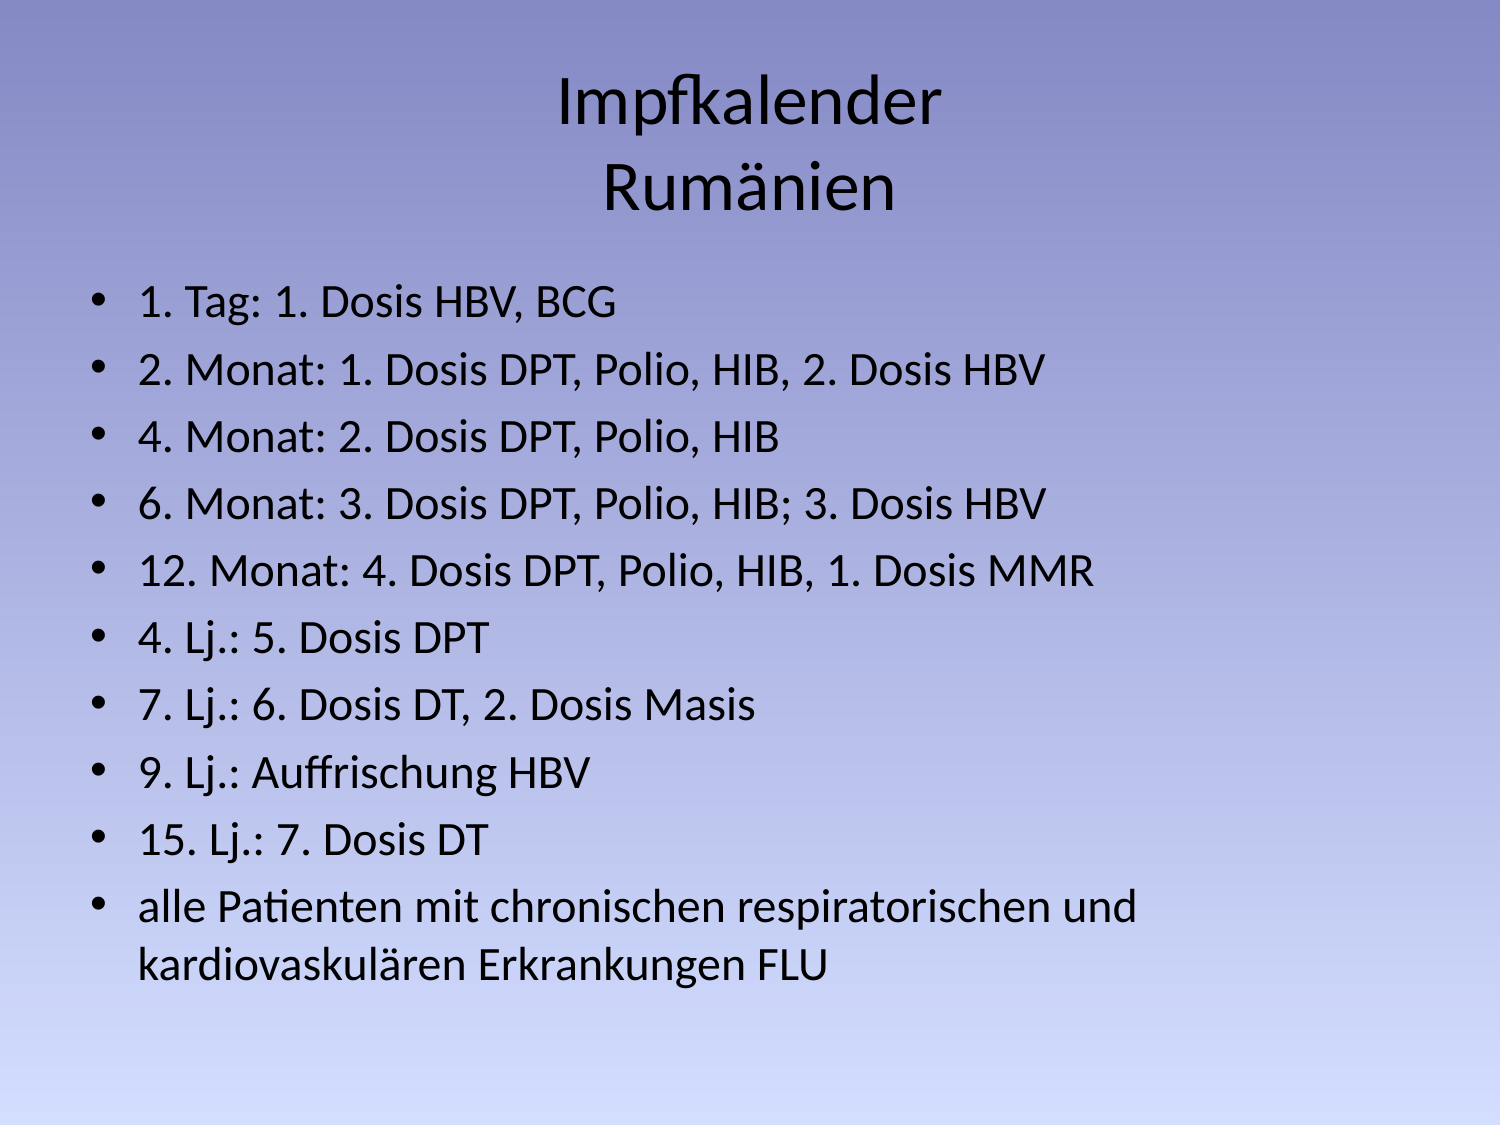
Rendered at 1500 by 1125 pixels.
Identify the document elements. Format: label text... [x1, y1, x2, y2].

list 1. Tag: 1. Dosis HBV, BCG 2. Monat: 1. Dosis DPT, Polio, HIB, 2. Dosis HBV 4. Monat: 2. Dosis DPT, Polio, HIB 6. Monat: 3. Dosis DPT, Polio, HIB; 3. Dosis HBV 12. Monat: 4. Dosis DPT, Polio, HIB, 1. Dosis MMR 4. Lj.: 5. Dosis DPT 7. Lj.: 6. Dosis DT, 2. Dosis Masis 9. Lj.: Auffrischung HBV 15. Lj.: 7. Dosis DT alle Patienten mit chronischen respiratorischen und kardiovaskulären Erkrankungen FLU [75, 262, 1425, 1005]
title Impfkalender Rumänien [75, 45, 1425, 233]
